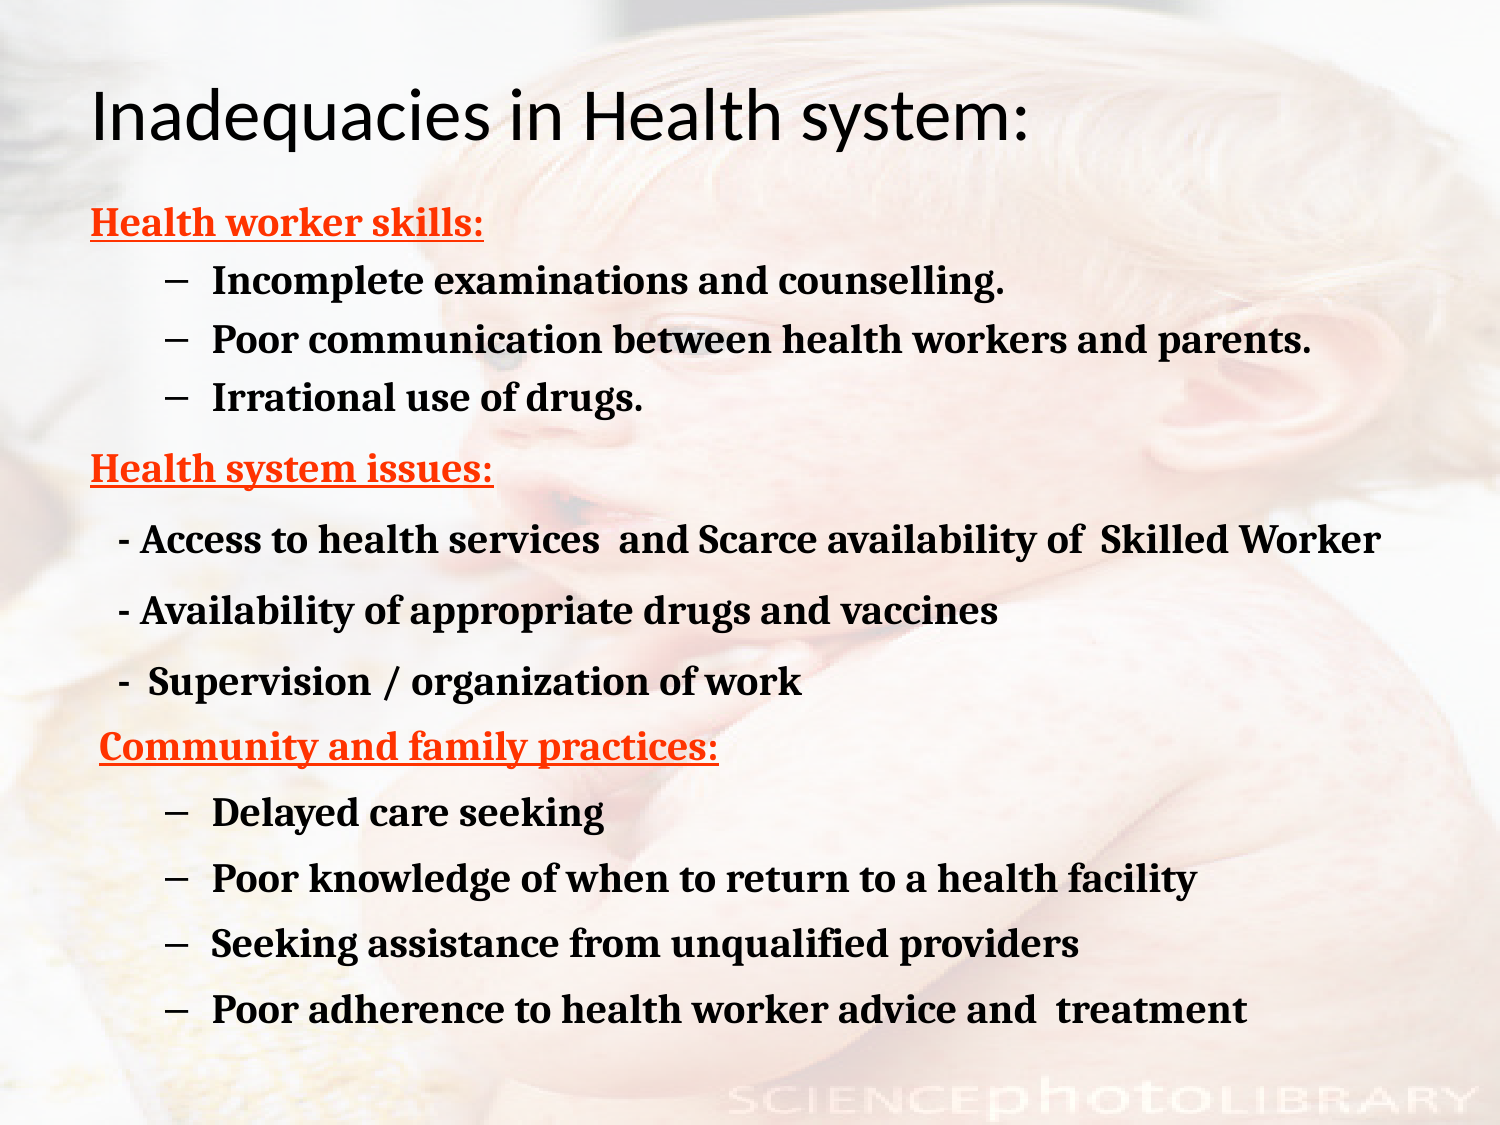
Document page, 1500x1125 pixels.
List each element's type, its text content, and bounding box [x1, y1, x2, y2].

title Inadequacies in Health system: [75, 45, 1425, 175]
list Health worker skills: Incomplete examinations and counselling. Poor communication between health workers and parents. Irrational use of drugs. Health system issues: - Access to health services and Scarce availability of Skilled Worker - Availability of appropriate drugs and vaccines - Supervision / organization of work Community and family practices: Delayed care seeking Poor knowledge of when to return to a health facility Seeking assistance from unqualified providers Poor adherence to health worker advice and treatment [75, 187, 1425, 1075]
